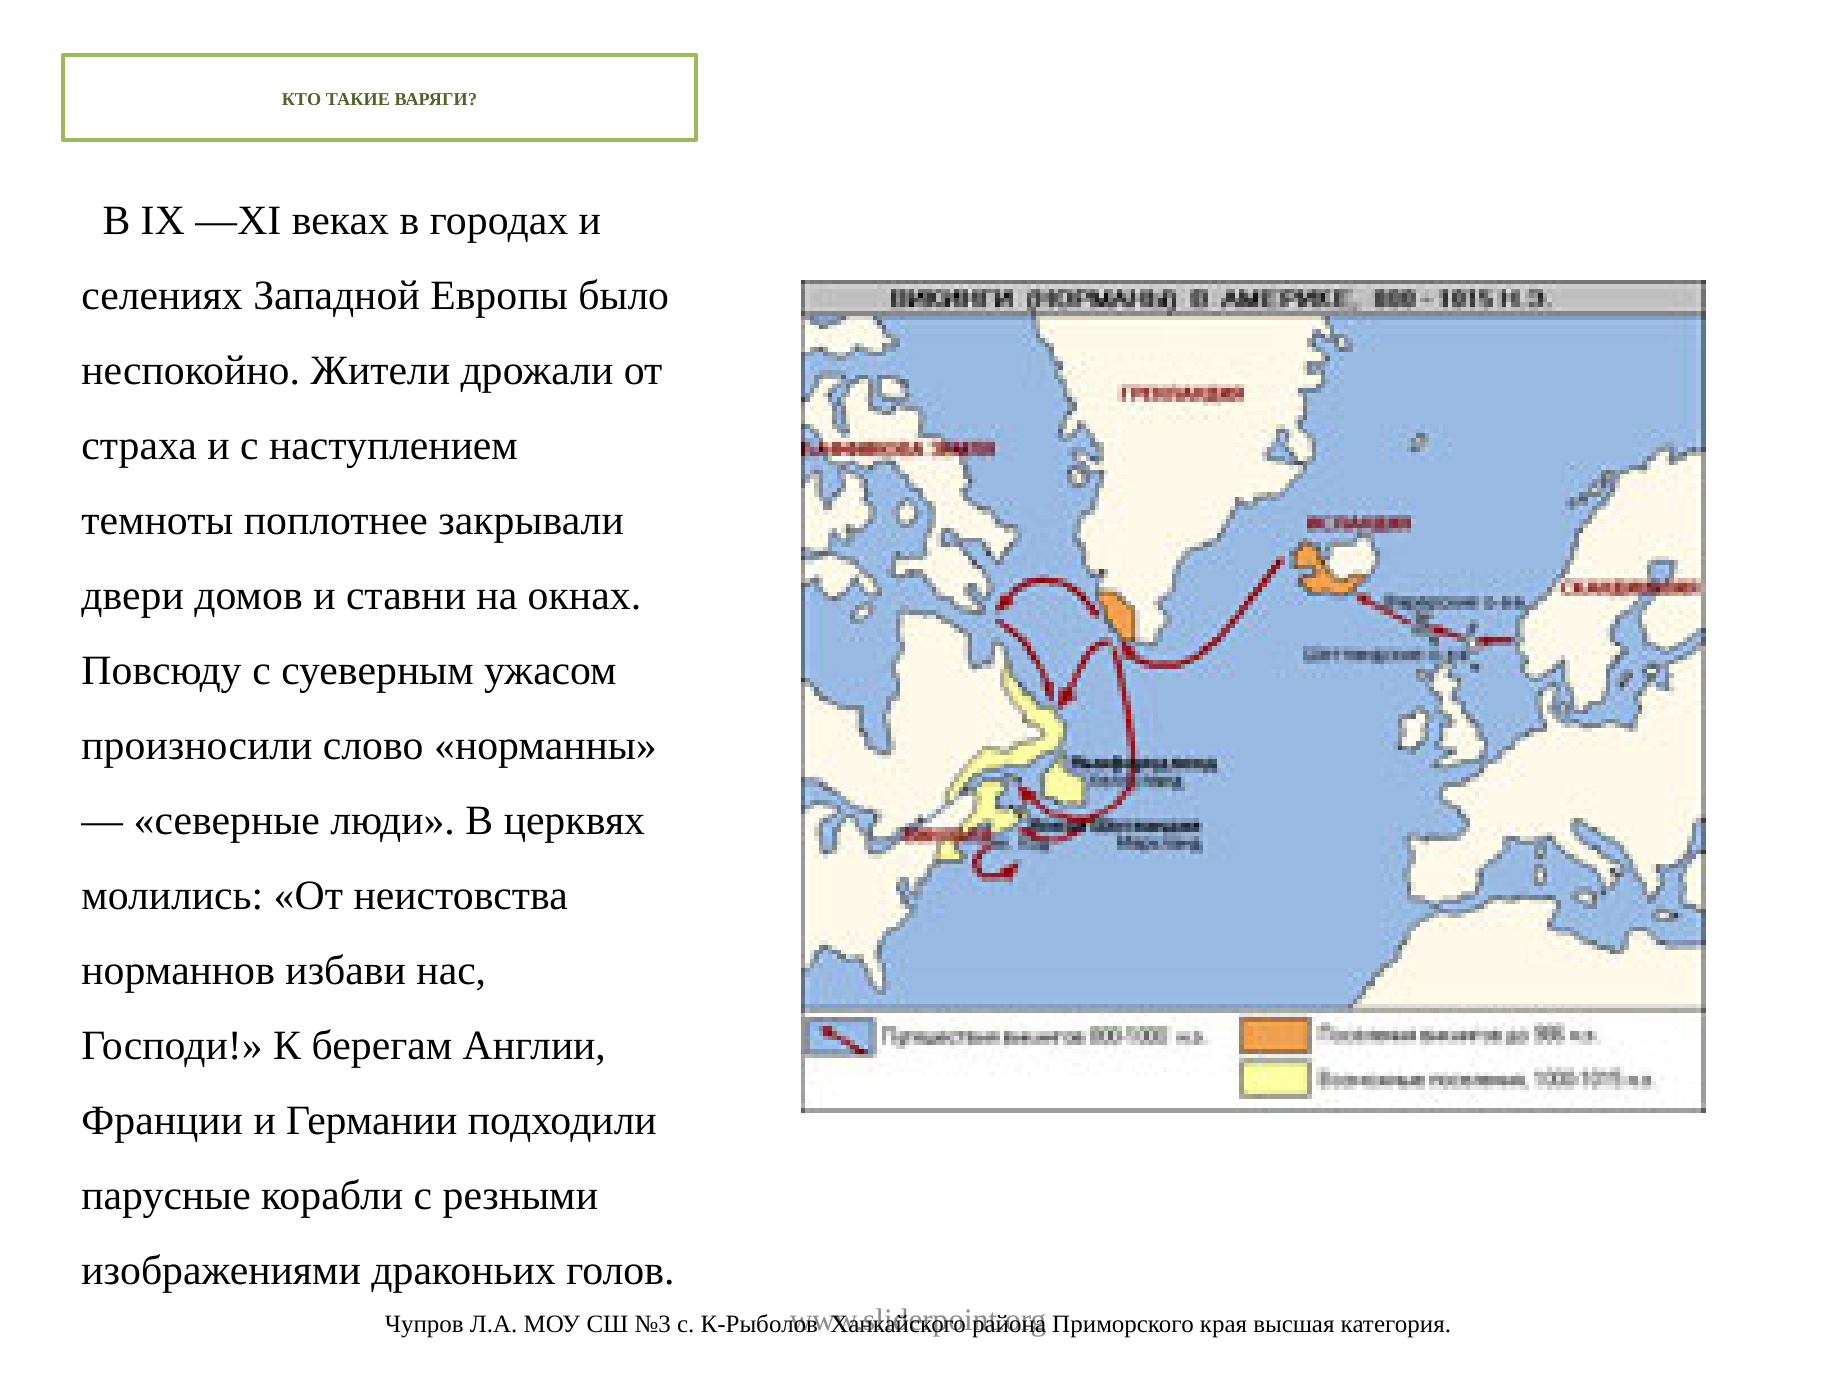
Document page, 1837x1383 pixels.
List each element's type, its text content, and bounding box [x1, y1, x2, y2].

footer www.sliderpoint.org [627, 1280, 1210, 1355]
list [800, 280, 1706, 1114]
title КТО ТАКИЕ ВАРЯГИ? [61, 53, 698, 142]
text_box Чупров Л.А. МОУ СШ №3 с. К-Рыболов Ханкайского района Приморского края высшая категория. [0, 1300, 627, 1346]
text_box Чупров Л.А. МОУ СШ №3 с. К-Рыболов Ханкайского района Приморского края высшая категория. [1210, 1300, 1837, 1346]
list В IX —XI веках в городах и селениях Западной Европы было неспокойно. Жители дрожали от страха и с наступлением темноты поплотнее закрывали двери домов и ставни на окнах. Повсюду с суеверным ужасом произносили слово «норманны» — «северные люди». В церквях молились: «От неистовства норманнов избави нас, Господи!» К берегам Англии, Франции и Германии подходили парусные корабли с резными изображениями драконьих голов. [63, 163, 697, 1300]
